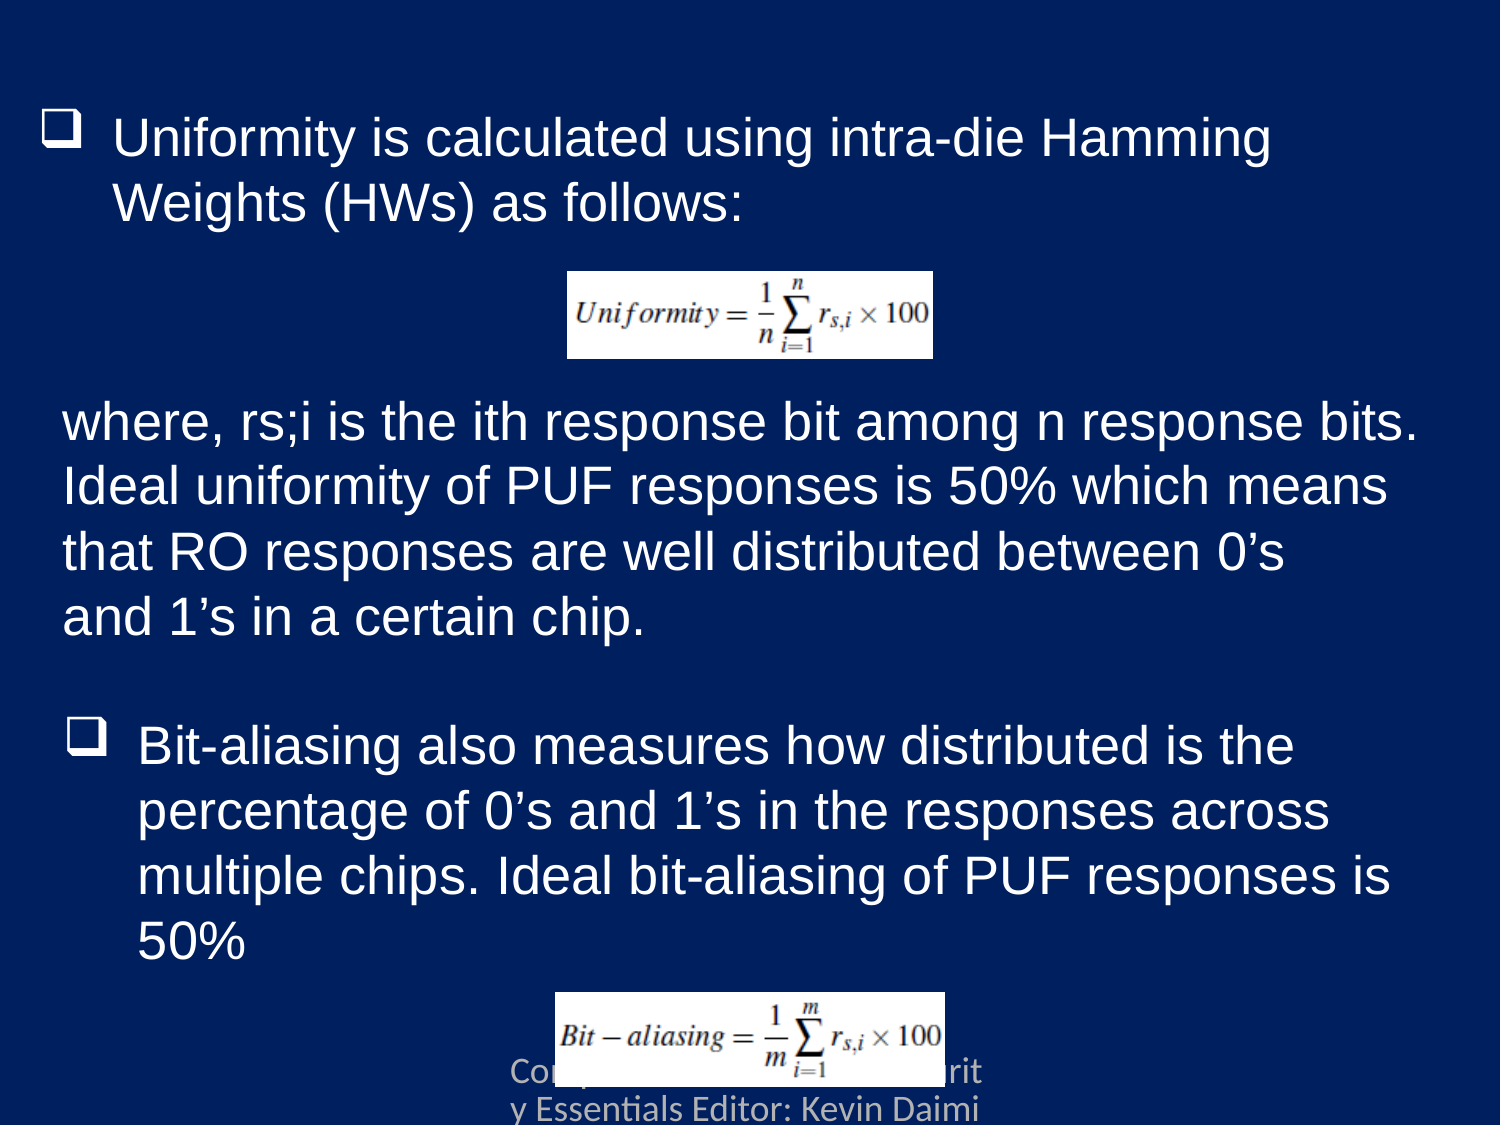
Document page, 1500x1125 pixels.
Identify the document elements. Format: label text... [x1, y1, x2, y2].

text_box Uniformity is calculated using intra-die Hamming Weights (HWs) as follows: [37, 102, 1412, 233]
list where, rs;i is the ith response bit among n response bits. Ideal uniformity of PUF responses is 50% which means that RO responses are well distributed between 0’s and 1’s in a certain chip. Bit-aliasing also measures how distributed is the percentage of 0’s and 1’s in the responses across multiple chips. Ideal bit-aliasing of PUF responses is 50% [62, 385, 1437, 977]
picture [555, 992, 945, 1087]
picture [567, 271, 933, 360]
footer Computer and Network Security Essentials Editor: Kevin Daimi Associate Editors: Guillermo Francia, Levent Ertaul, Luis H. Encinas, Eman El-Sheikh Published by Springer [510, 1046, 990, 1103]
